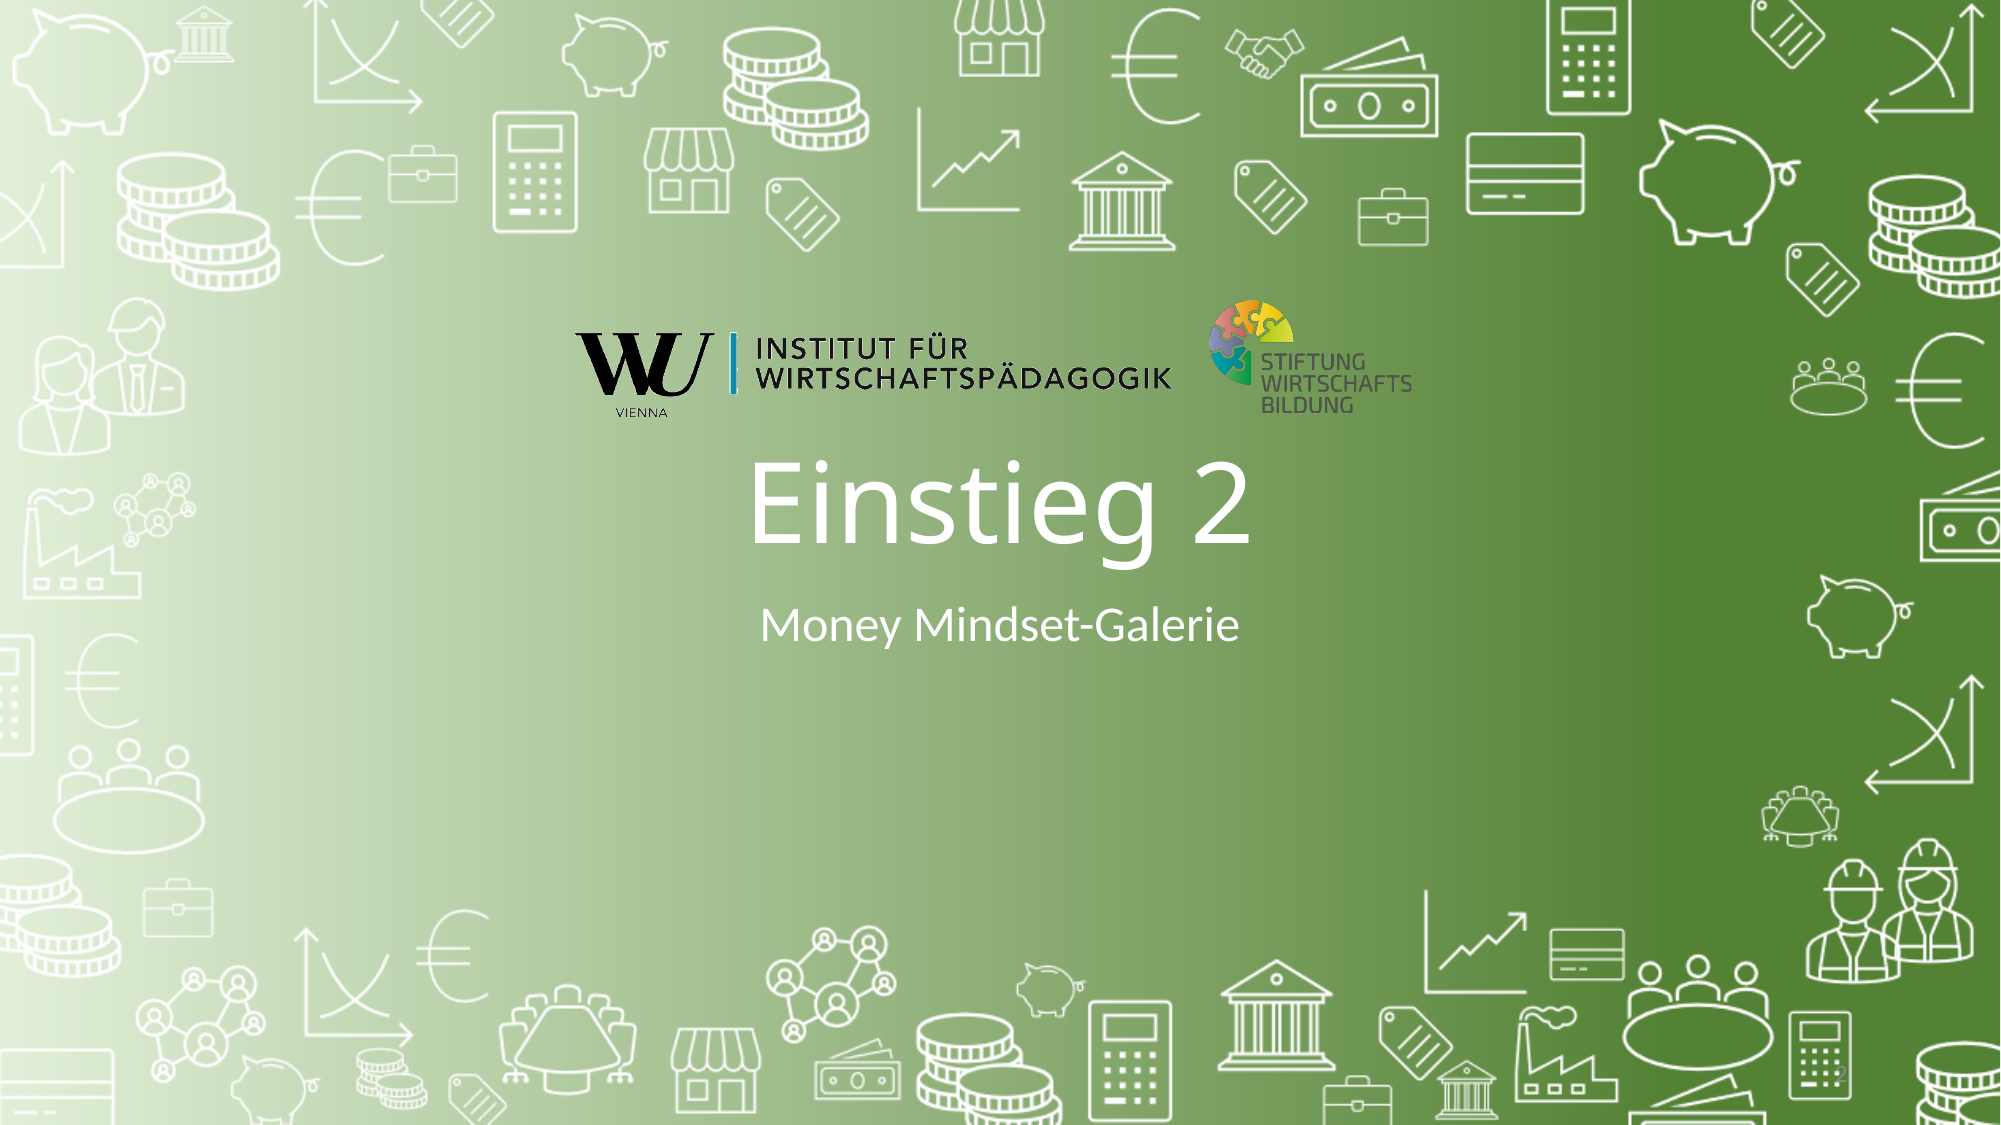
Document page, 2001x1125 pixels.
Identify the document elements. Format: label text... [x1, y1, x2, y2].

picture [0, 0, 2001, 1125]
slide_number 2 [1412, 1042, 1863, 1103]
title Einstieg 2 [249, 396, 1750, 576]
subtitle Money Mindset-Galerie [249, 590, 1750, 863]
